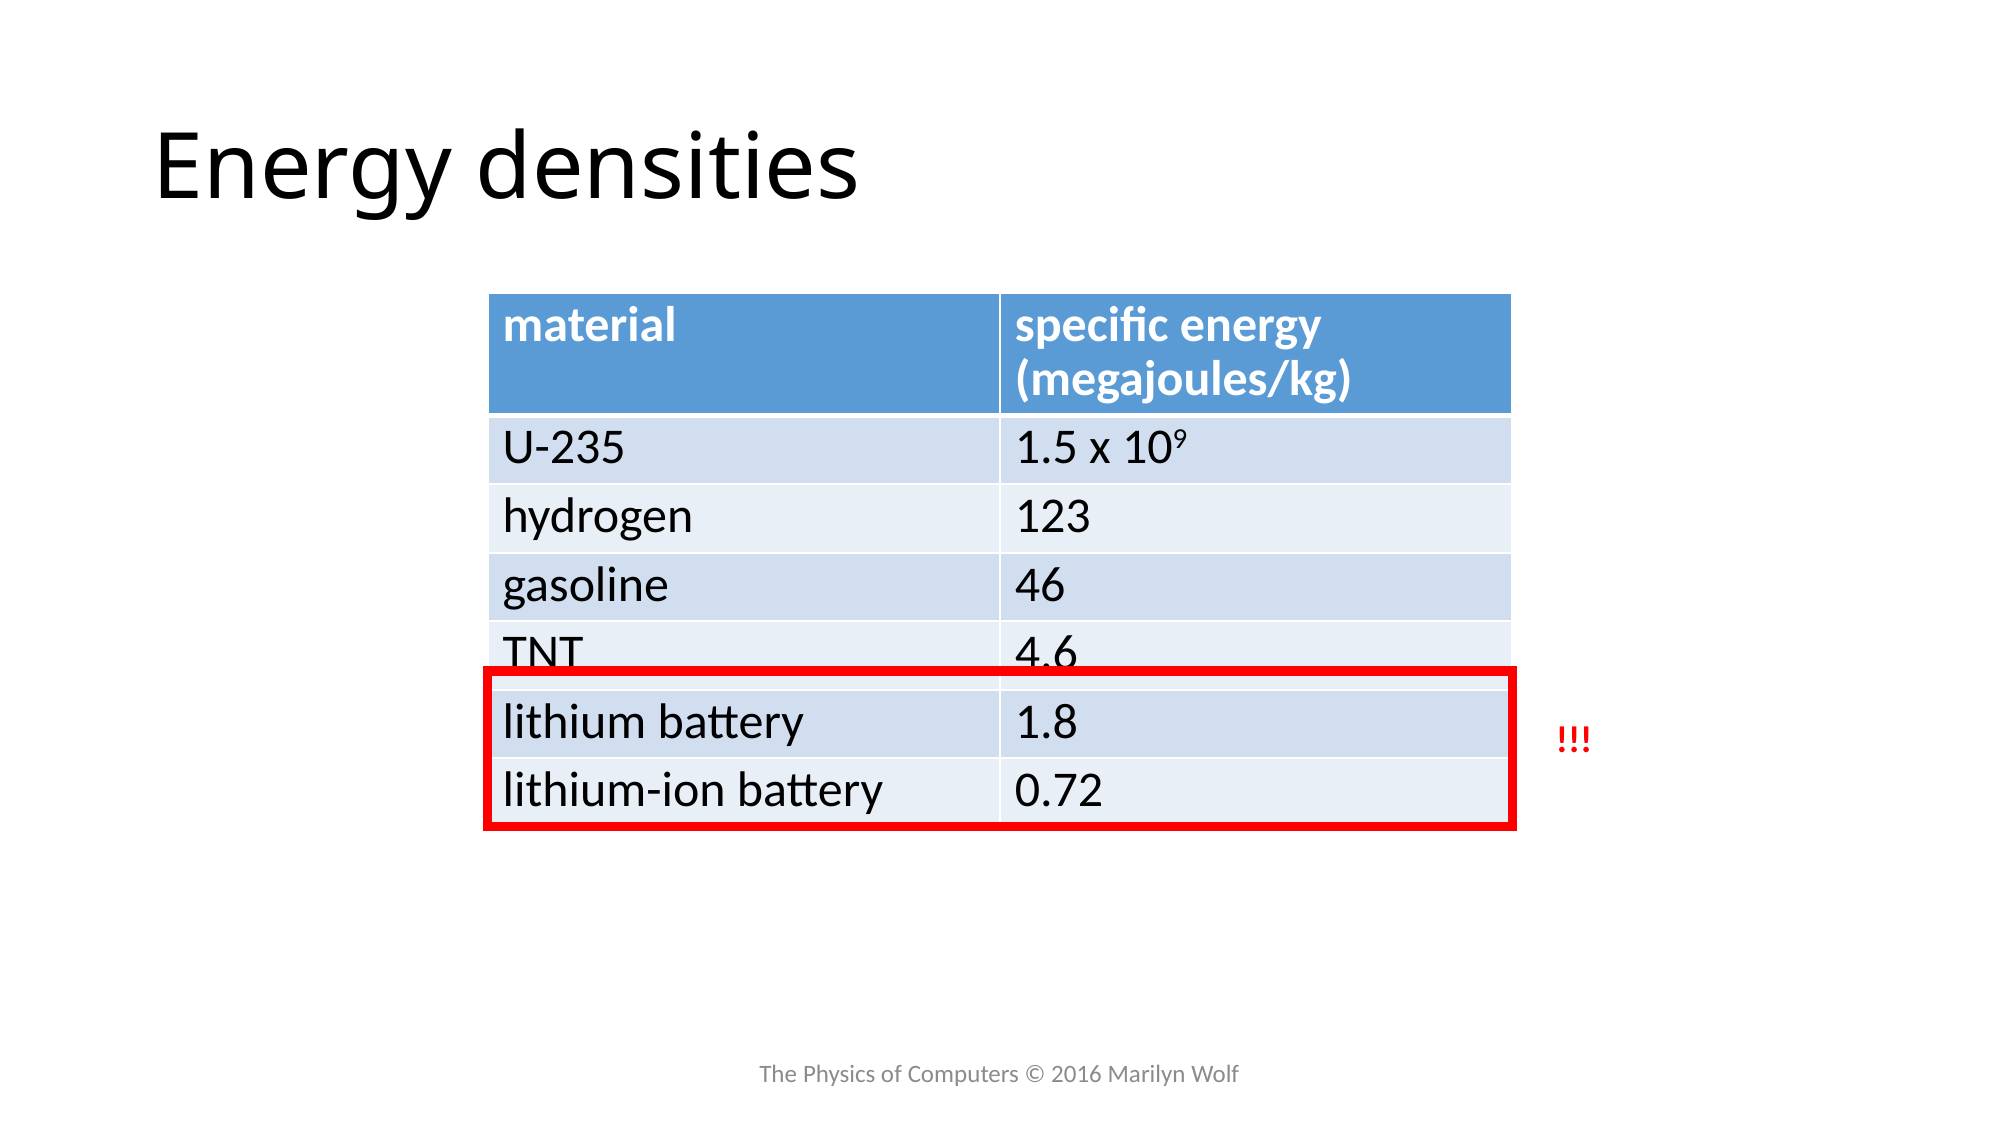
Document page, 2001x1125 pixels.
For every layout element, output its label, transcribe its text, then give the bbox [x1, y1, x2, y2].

table_header specific energy (megajoules/kg) [1001, 294, 1511, 413]
table_cell U-235 [489, 418, 999, 483]
footer The Physics of Computers © 2016 Marilyn Wolf [662, 1042, 1338, 1103]
table_cell 4.6 [1001, 622, 1511, 666]
title Energy densities [137, 59, 1863, 278]
table_cell gasoline [489, 554, 999, 620]
table_cell hydrogen [489, 485, 999, 552]
table_cell 1.5 x 109 [1001, 418, 1511, 483]
table_header material [489, 294, 999, 413]
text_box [487, 670, 1608, 827]
table_cell 46 [1001, 554, 1511, 620]
table_cell 123 [1001, 485, 1511, 552]
table_cell TNT [489, 622, 999, 666]
